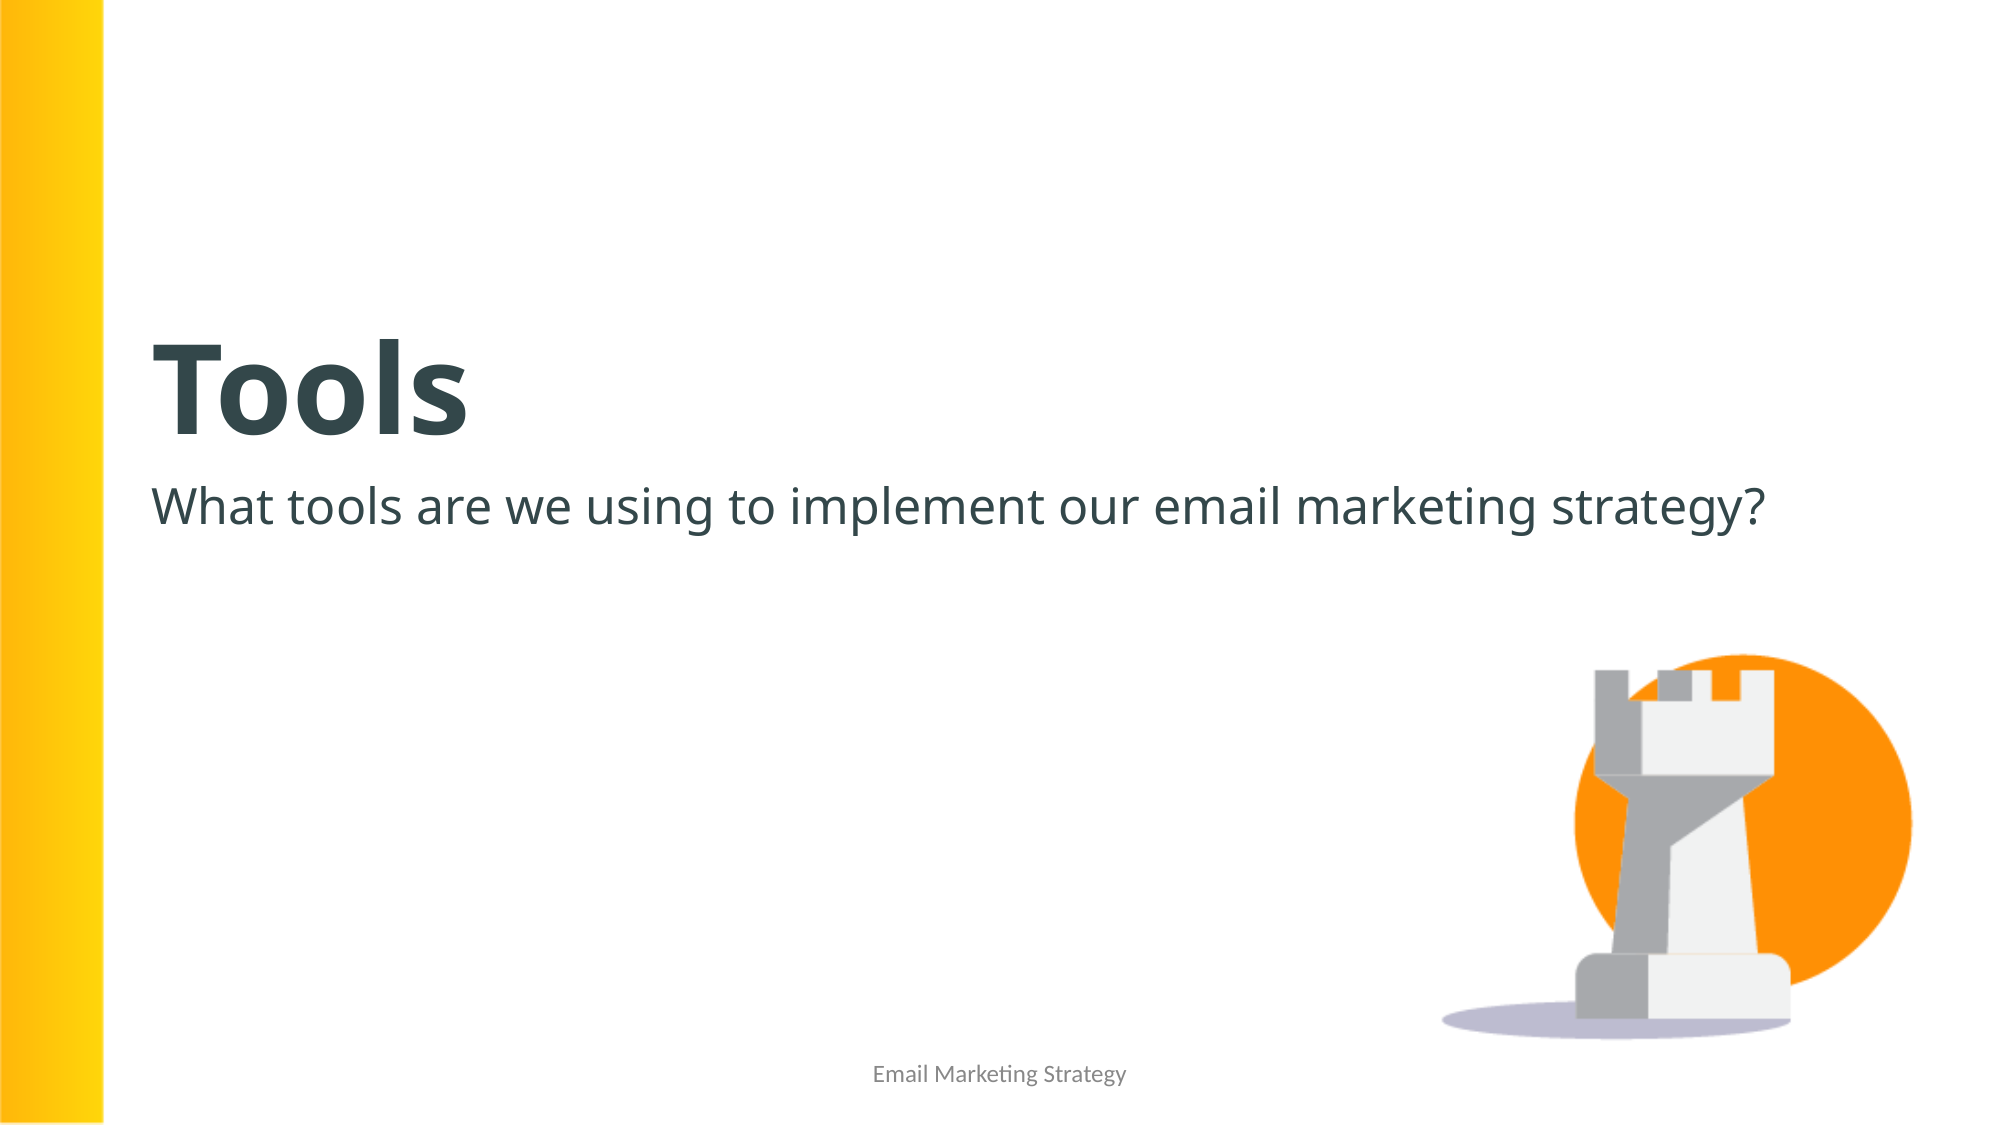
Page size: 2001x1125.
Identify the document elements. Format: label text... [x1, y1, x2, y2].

footer Email Marketing Strategy [662, 1042, 1338, 1103]
list What tools are we using to implement our email marketing strategy? [136, 473, 1862, 720]
picture [0, 0, 2001, 1125]
title Tools [136, 1, 1862, 470]
